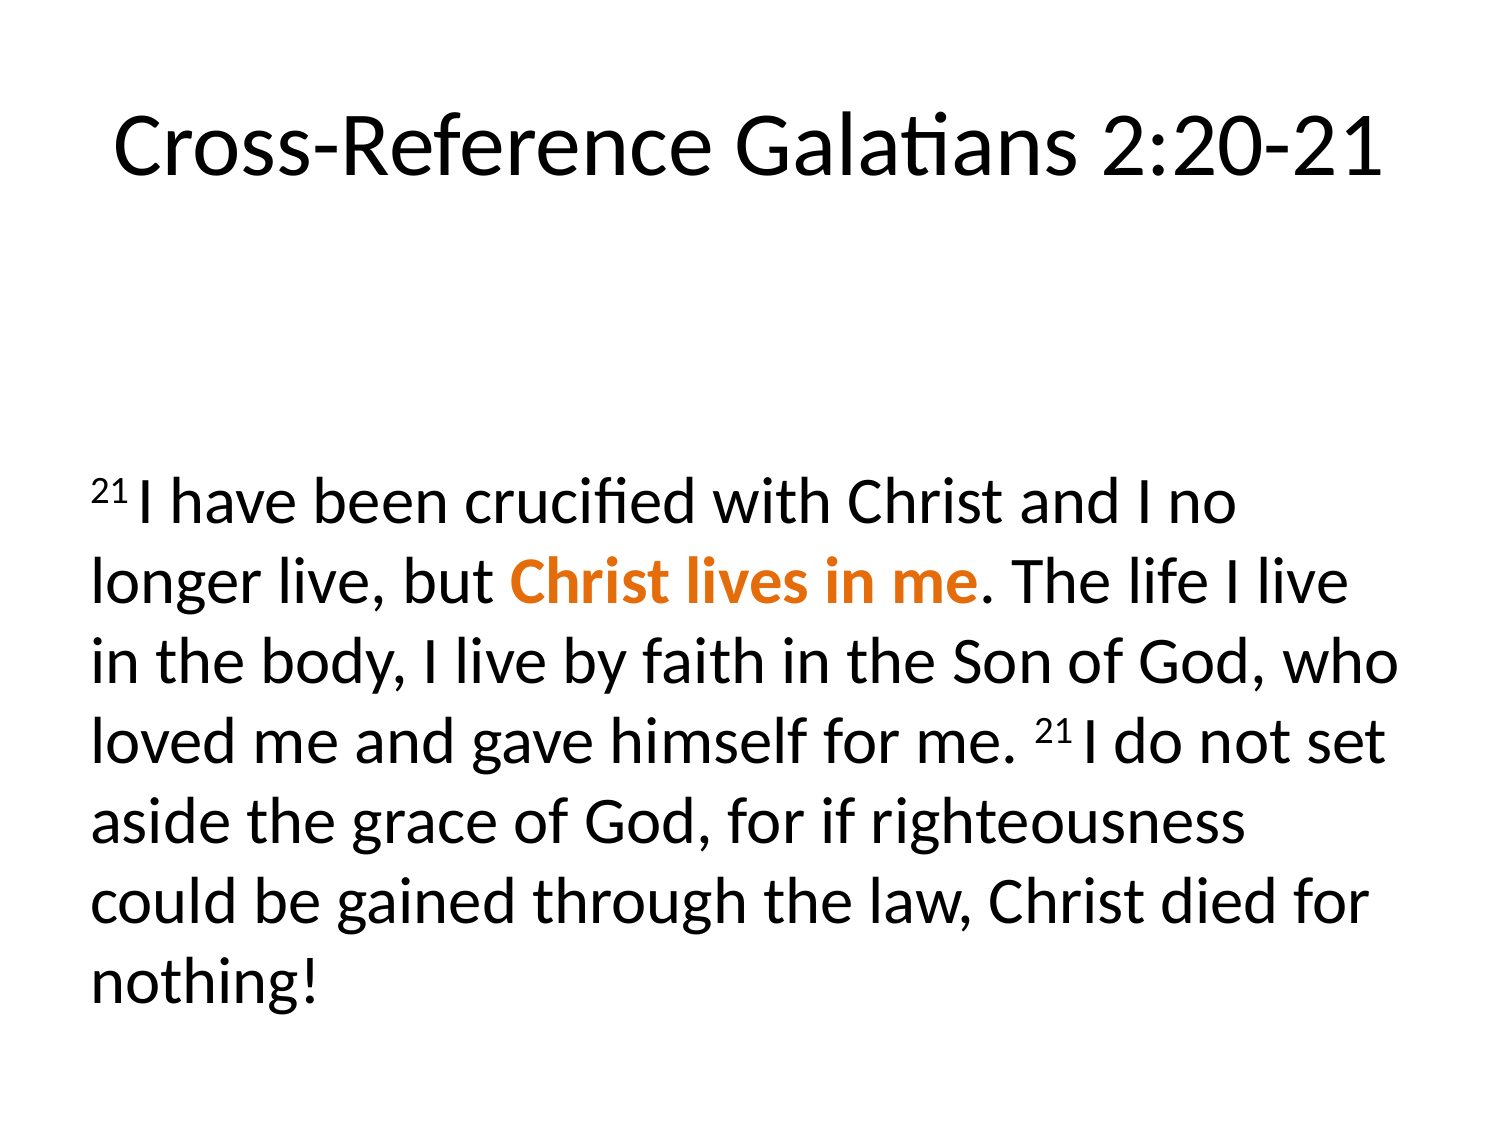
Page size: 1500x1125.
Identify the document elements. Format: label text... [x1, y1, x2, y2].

title Cross-Reference Galatians 2:20-21 [75, 45, 1425, 233]
list 21 I have been crucified with Christ and I no longer live, but Christ lives in me. The life I live in the body, I live by faith in the Son of God, who loved me and gave himself for me. 21 I do not set aside the grace of God, for if righteousness could be gained through the law, Christ died for nothing! [75, 262, 1425, 1005]
